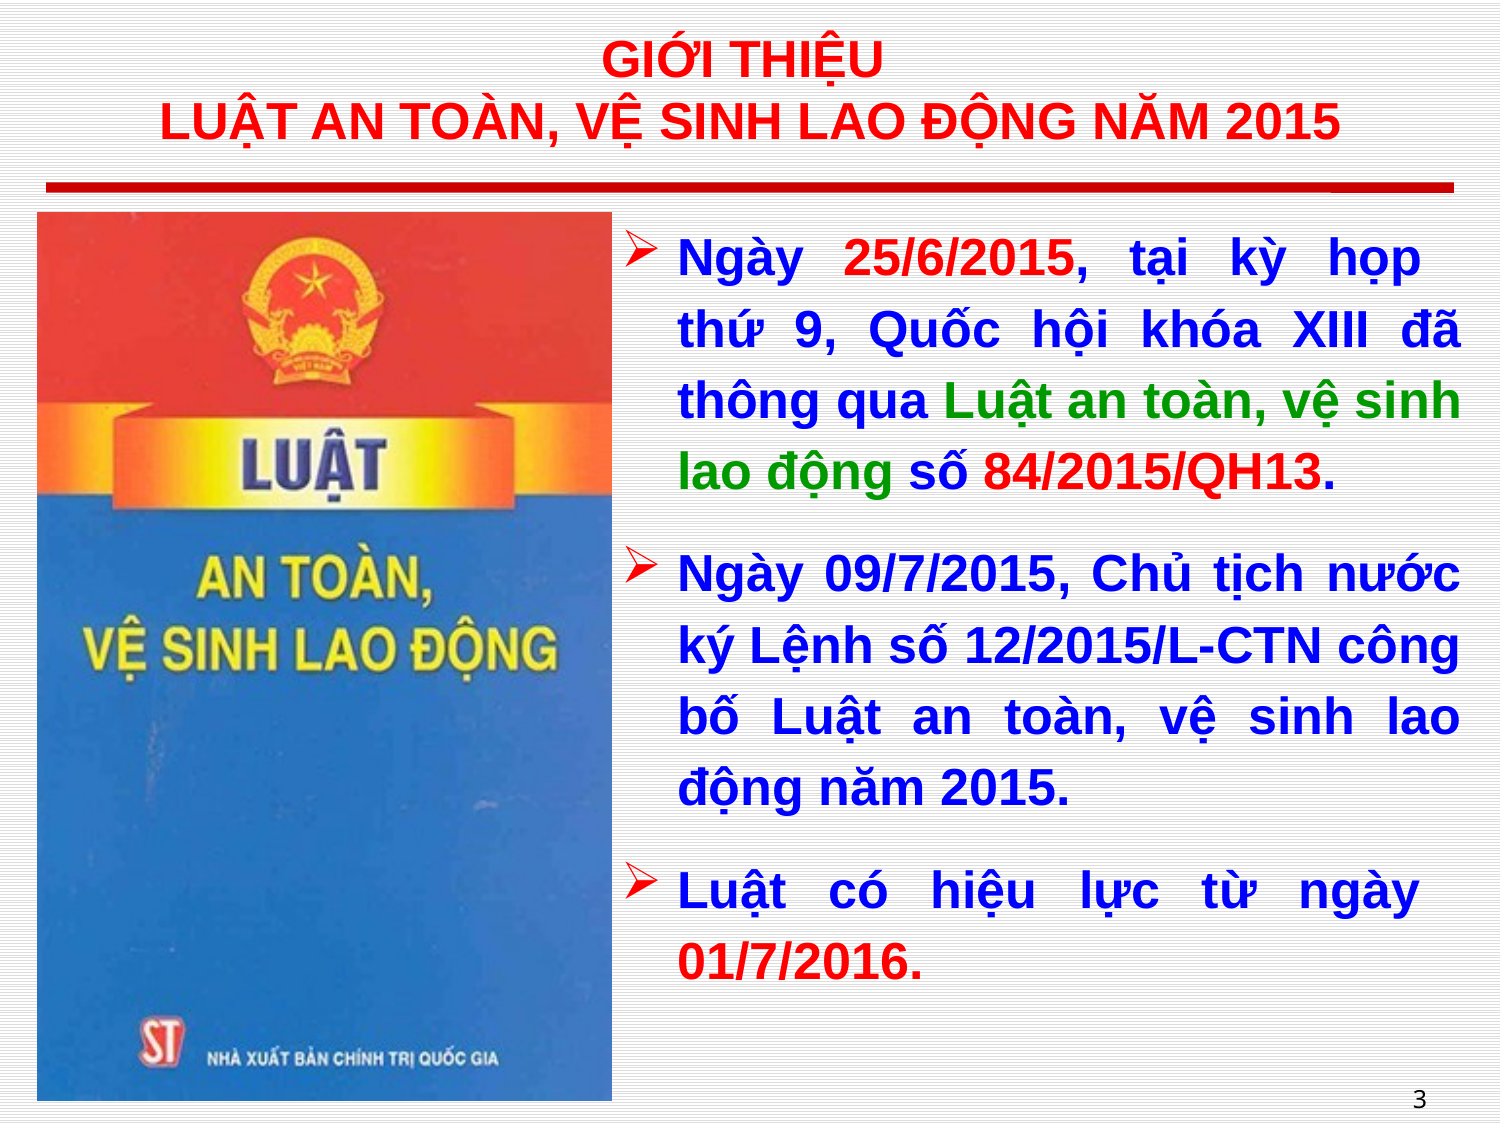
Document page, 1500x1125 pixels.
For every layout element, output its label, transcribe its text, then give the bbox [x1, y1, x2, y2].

picture [37, 212, 613, 1101]
text_box Ngày 25/6/2015, tại kỳ họp thứ 9, Quốc hội khóa XIII đã thông qua Luật an toàn, vệ sinh lao động số 84/2015/QH13. Ngày 09/7/2015, Chủ tịch nước ký Lệnh số 12/2015/L-CTN công bố Luật an toàn, vệ sinh lao động năm 2015. Luật có hiệu lực từ ngày 01/7/2016. [587, 200, 1477, 1103]
title GIỚI THIỆU LUẬT AN TOÀN, VỆ SINH LAO ĐỘNG NĂM 2015 [38, 24, 1463, 150]
